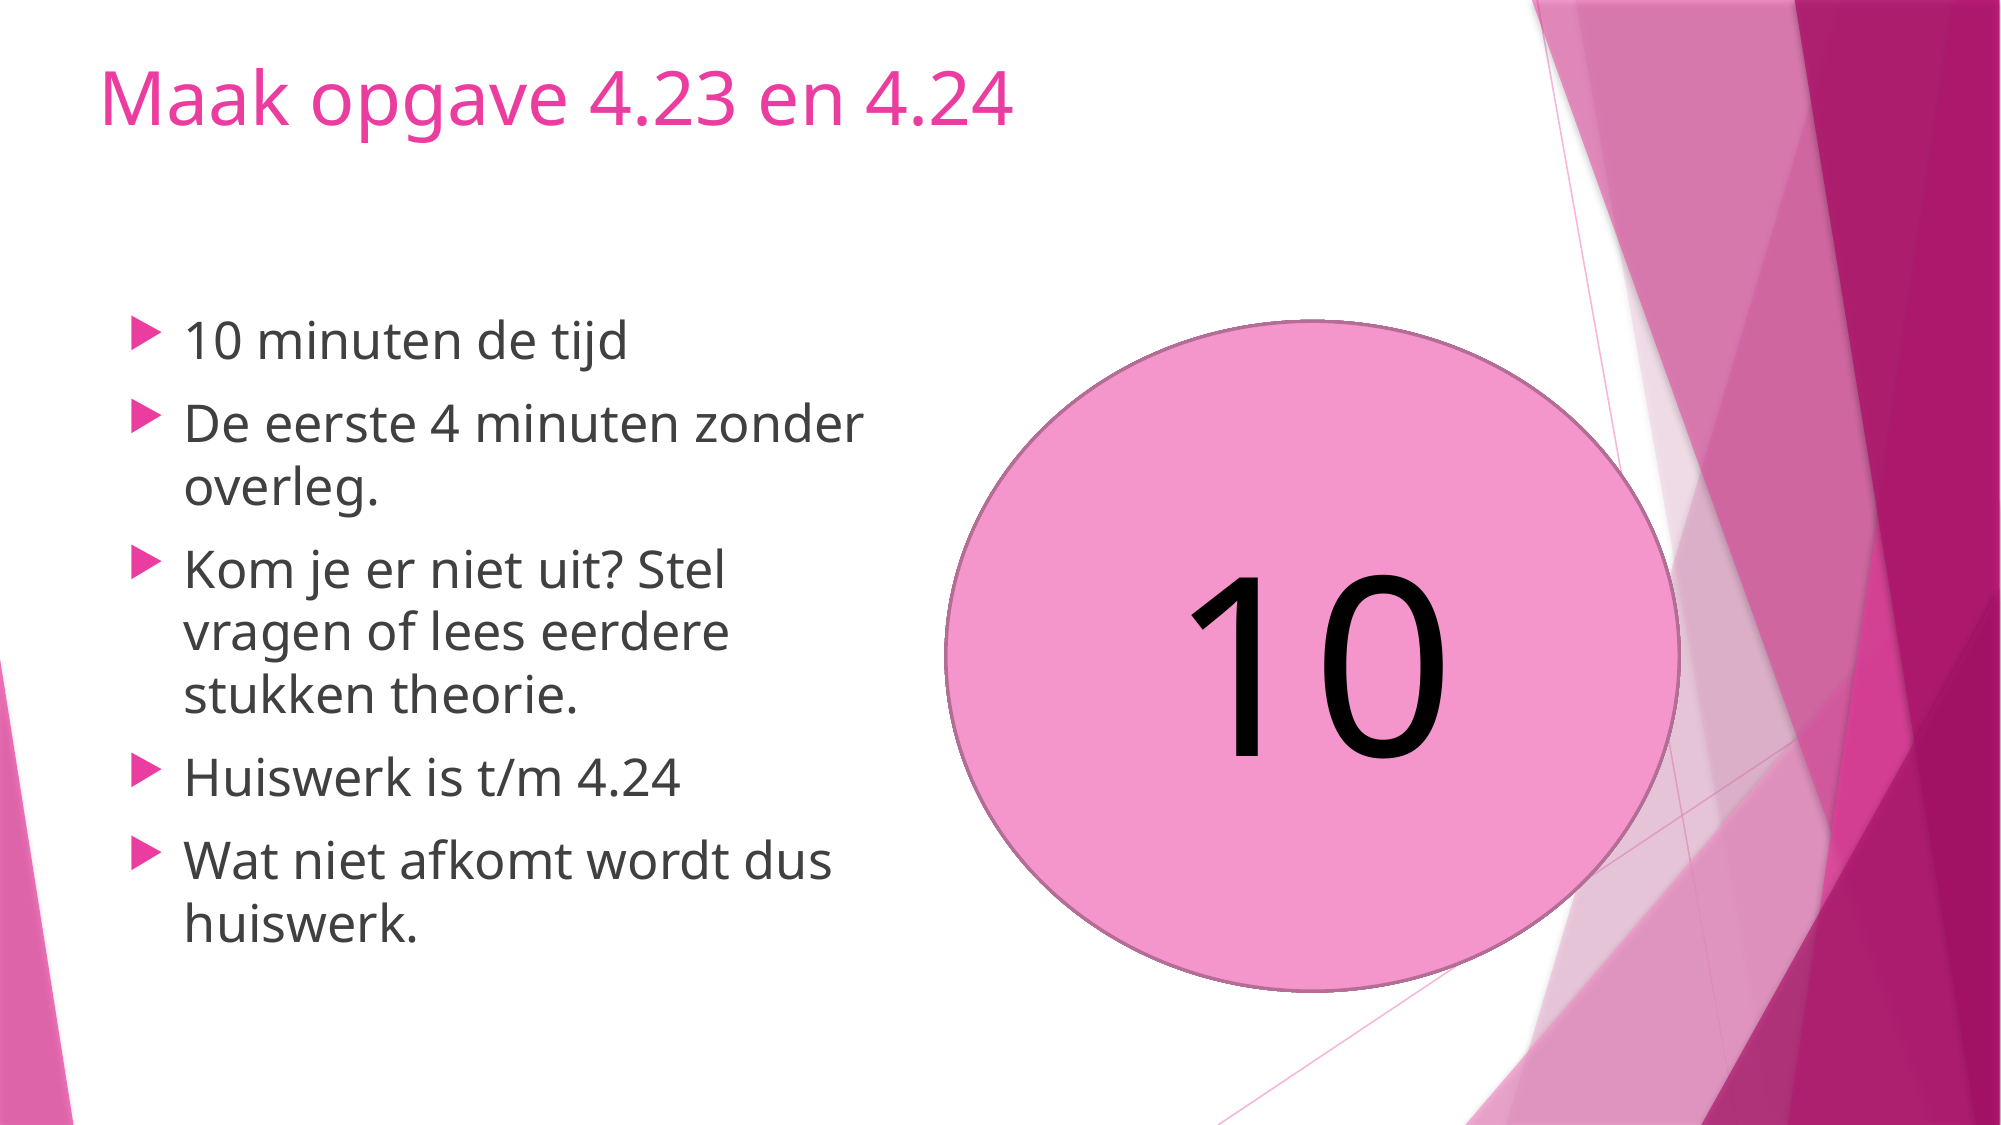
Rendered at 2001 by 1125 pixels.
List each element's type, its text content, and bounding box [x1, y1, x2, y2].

list 10 minuten de tijd De eerste 4 minuten zonder overleg. Kom je er niet uit? Stel vragen of lees eerdere stukken theorie. Huiswerk is t/m 4.24 Wat niet afkomt wordt dus huiswerk. [112, 299, 896, 992]
text_box 10 [944, 319, 1681, 993]
title Maak opgave 4.23 en 4.24 [83, 42, 1494, 260]
